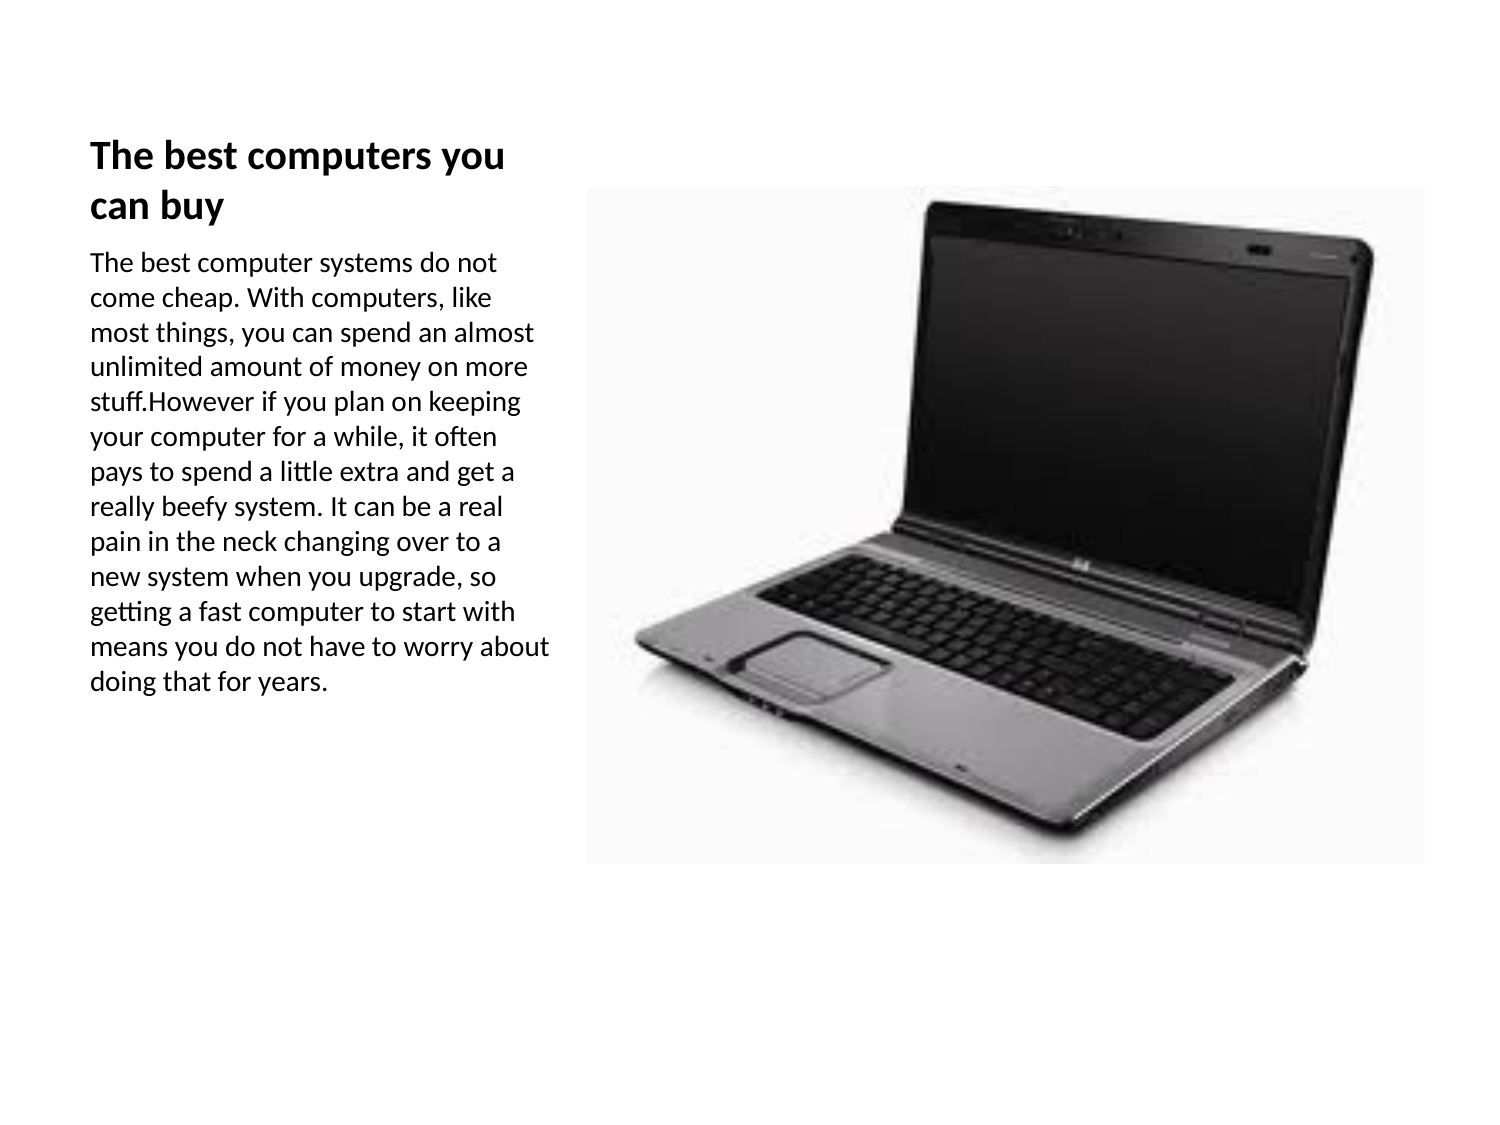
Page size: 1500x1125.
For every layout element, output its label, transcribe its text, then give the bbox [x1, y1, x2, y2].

list The best computer systems do not come cheap. With computers, like most things, you can spend an almost unlimited amount of money on more stuff. However if you plan on keeping your computer for a while, it often pays to spend a little extra and get a really beefy system. It can be a real pain in the neck changing over to a new system when you upgrade, so getting a fast computer to start with means you do not have to worry about doing that for years. [75, 235, 569, 1005]
title The best computers you can buy [75, 44, 569, 235]
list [586, 44, 1426, 1006]
